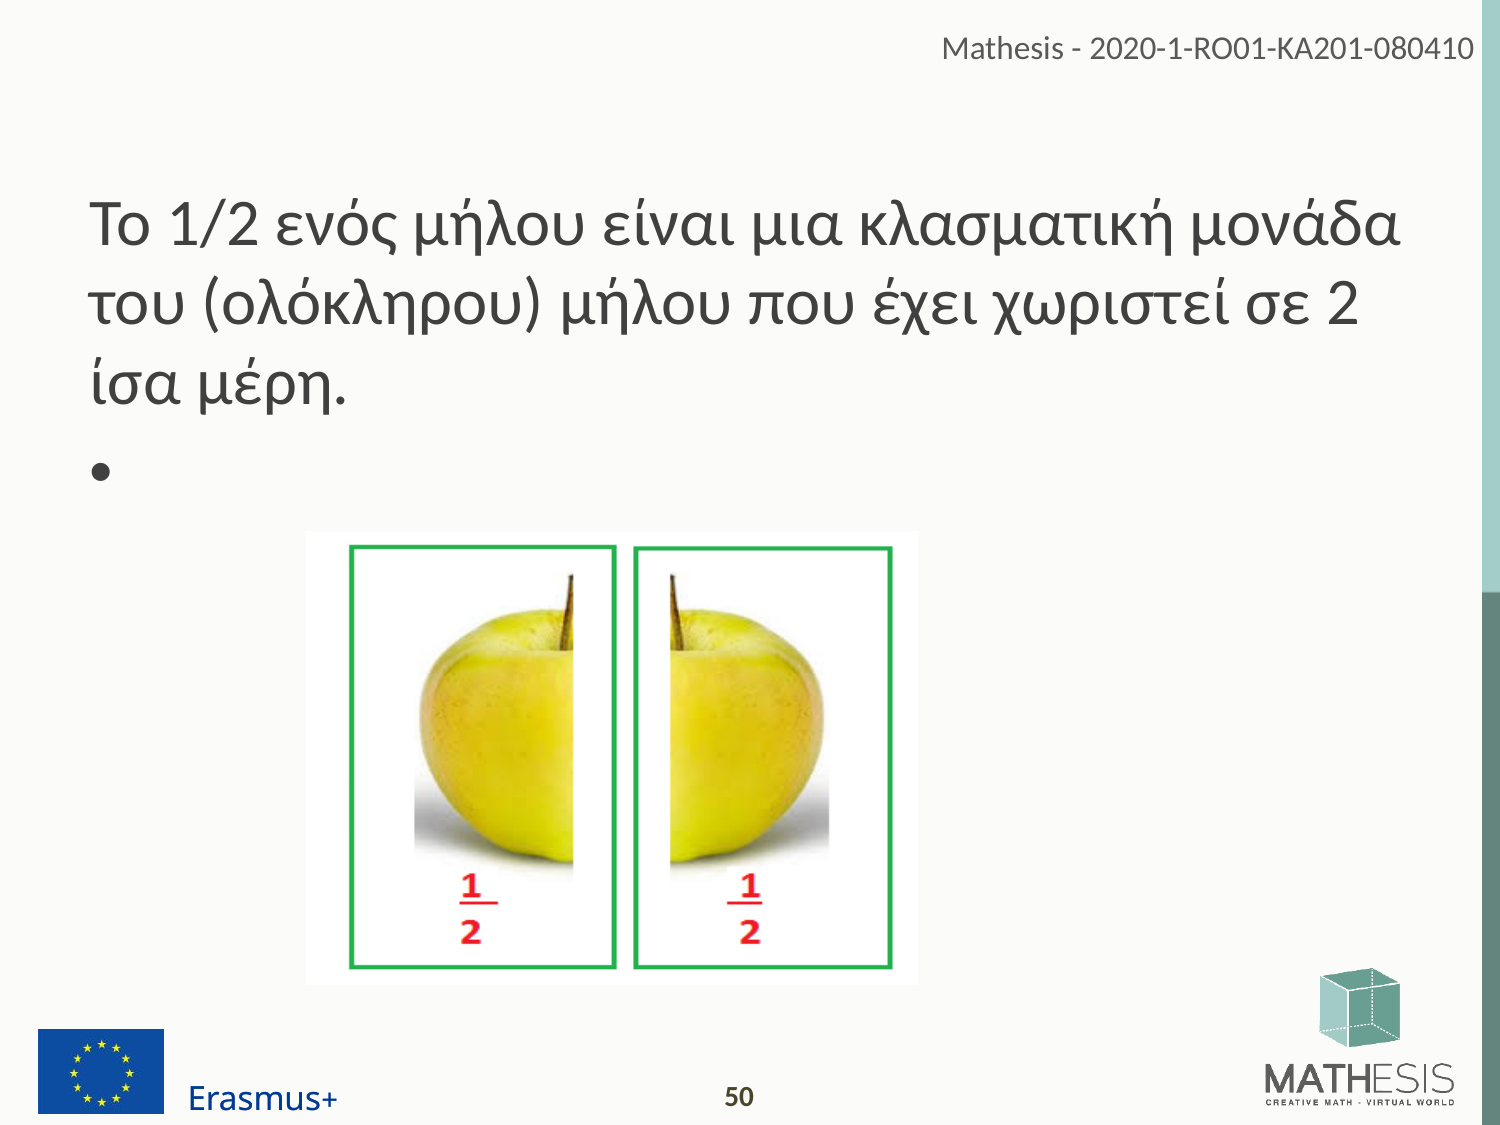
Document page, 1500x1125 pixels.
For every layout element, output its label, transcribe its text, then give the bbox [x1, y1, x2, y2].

picture [38, 1029, 164, 1114]
picture [306, 531, 918, 985]
list Το 1/2 ενός μήλου είναι μια κλασματική μονάδα του (ολόκληρου) μήλου που έχει χωριστεί σε 2 ίσα μέρη. [75, 171, 1425, 914]
